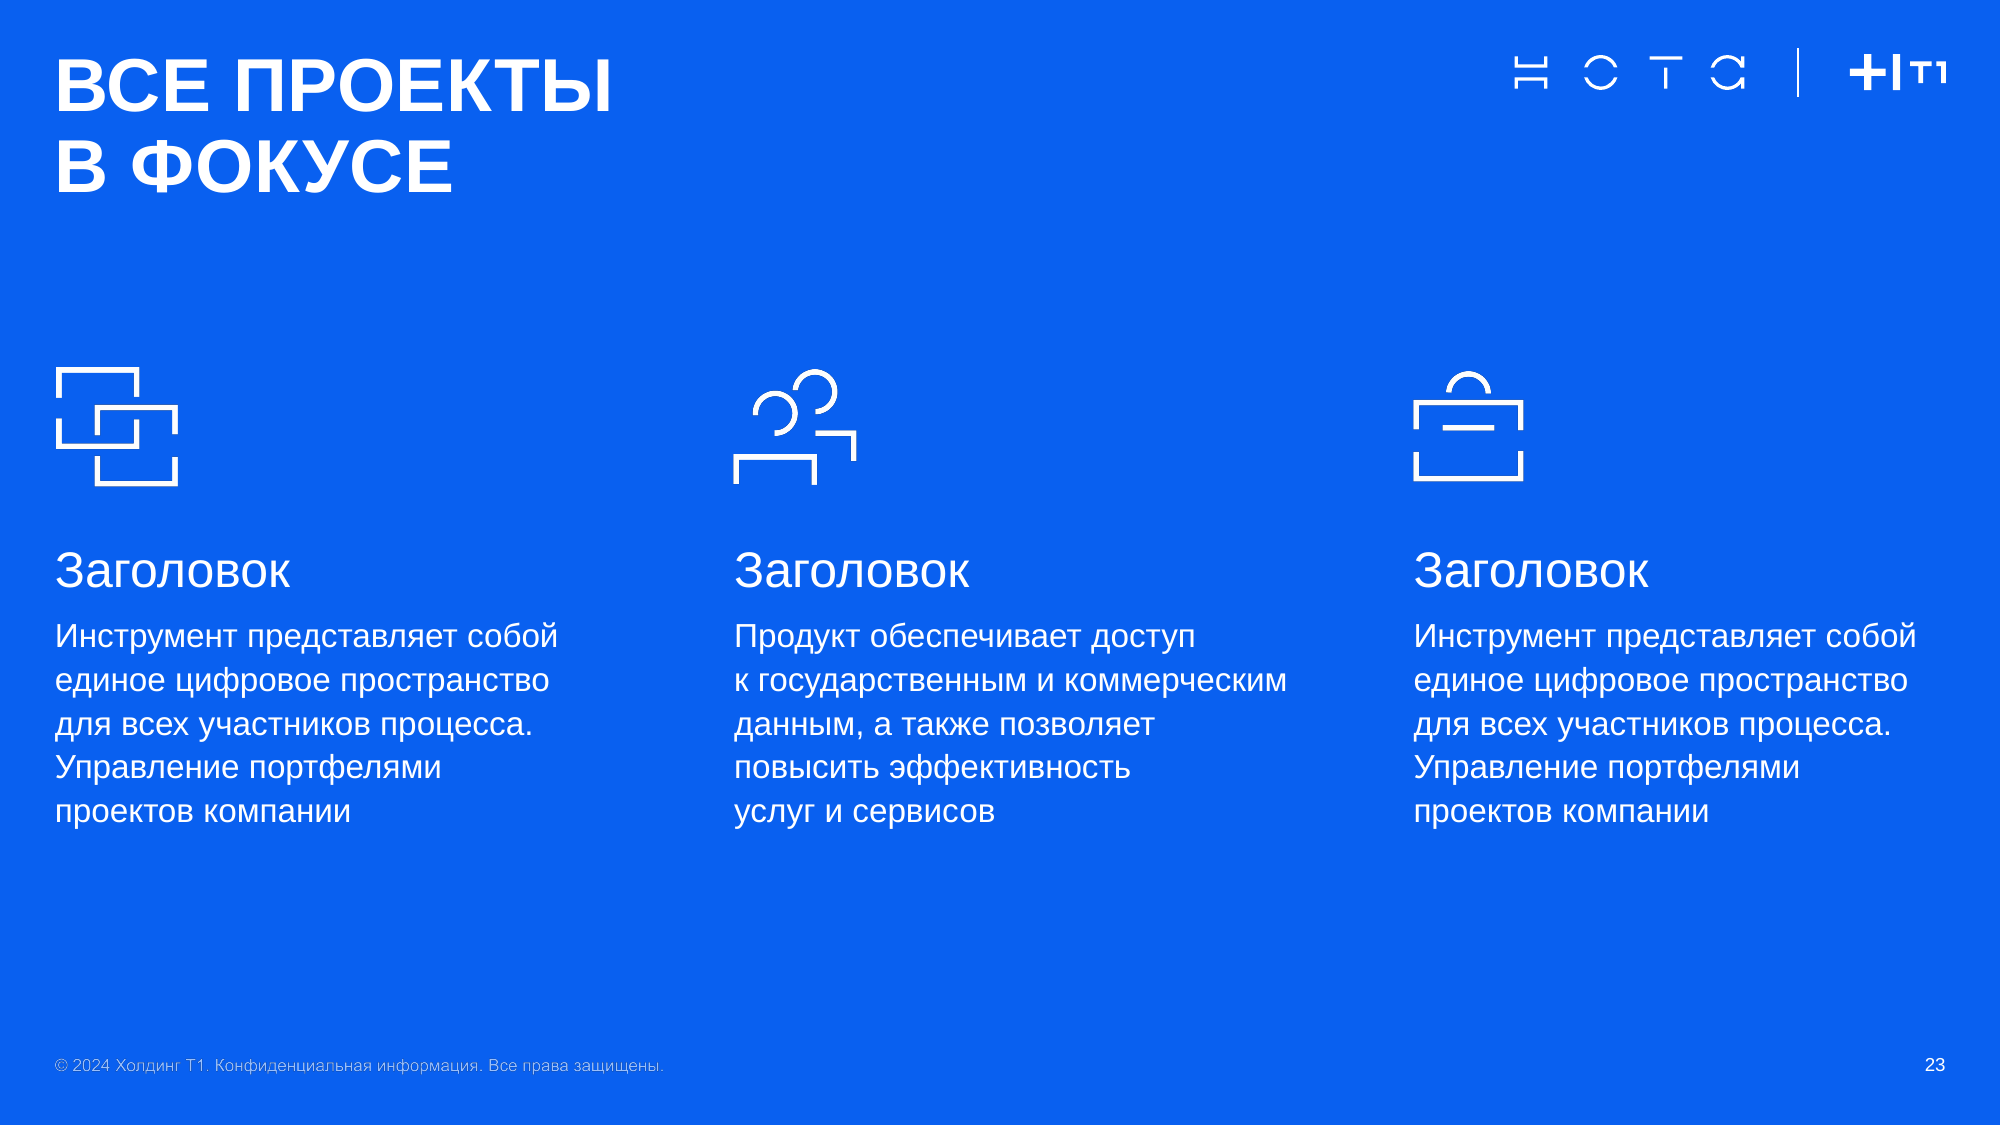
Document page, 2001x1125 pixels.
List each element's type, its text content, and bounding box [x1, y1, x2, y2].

slide_number 23 [1889, 1052, 1946, 1076]
picture [733, 369, 857, 485]
list Заголовок Продукт обеспечивает доступ к государственным и коммерческим данным, а также позволяет повысить эффективность услуг и сервисов [734, 531, 1303, 830]
picture [56, 367, 178, 487]
title ВСЕ ПРОЕКТЫ В ФОКУСЕ [54, 47, 1459, 236]
picture [55, 1058, 663, 1075]
picture [1413, 371, 1524, 483]
list Заголовок Инструмент представляет собой единое цифровое пространство для всех участников процесса. Управление портфелями проектов компании [1413, 531, 1945, 830]
list Заголовок Инструмент представляет собой единое цифровое пространство для всех участников процесса. Управление портфелями проектов компании [54, 531, 587, 830]
